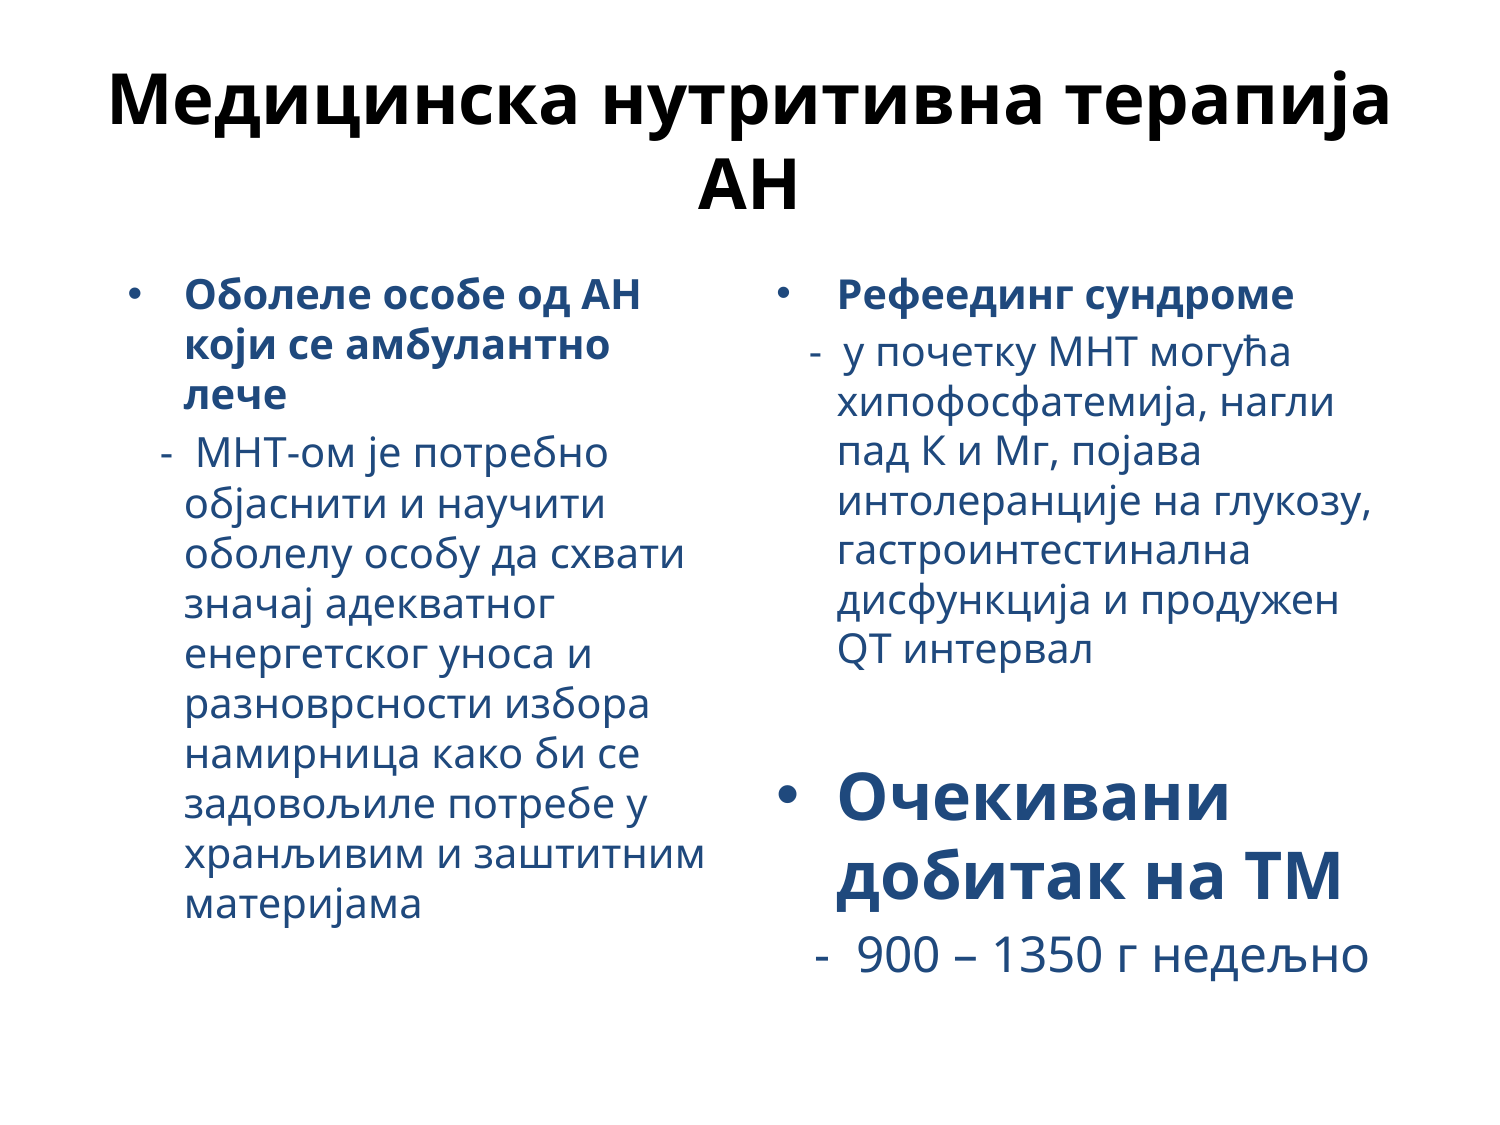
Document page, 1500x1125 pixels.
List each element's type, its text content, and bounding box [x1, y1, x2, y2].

list Оболеле особе од АН који се амбулантно лече - МНТ-ом је потребно објаснити и научити оболелу особу да схвати значај адекватног енергетског уноса и разноврсности избора намирница како би се задовољиле потребе у хранљивим и заштитним материјама [112, 260, 739, 1000]
list Рефеединг сyндроме - у почетку МНТ могућа хипофосфатемија, нагли пад К и Мг, појава интолеранције на глукозу, гастроинтестинална дисфункција и продужен QТ интервал Очекивани добитак на ТМ - 900 – 1350 г недељно [761, 260, 1388, 1000]
title Медицинска нутритивна терапија АН [75, 45, 1425, 233]
